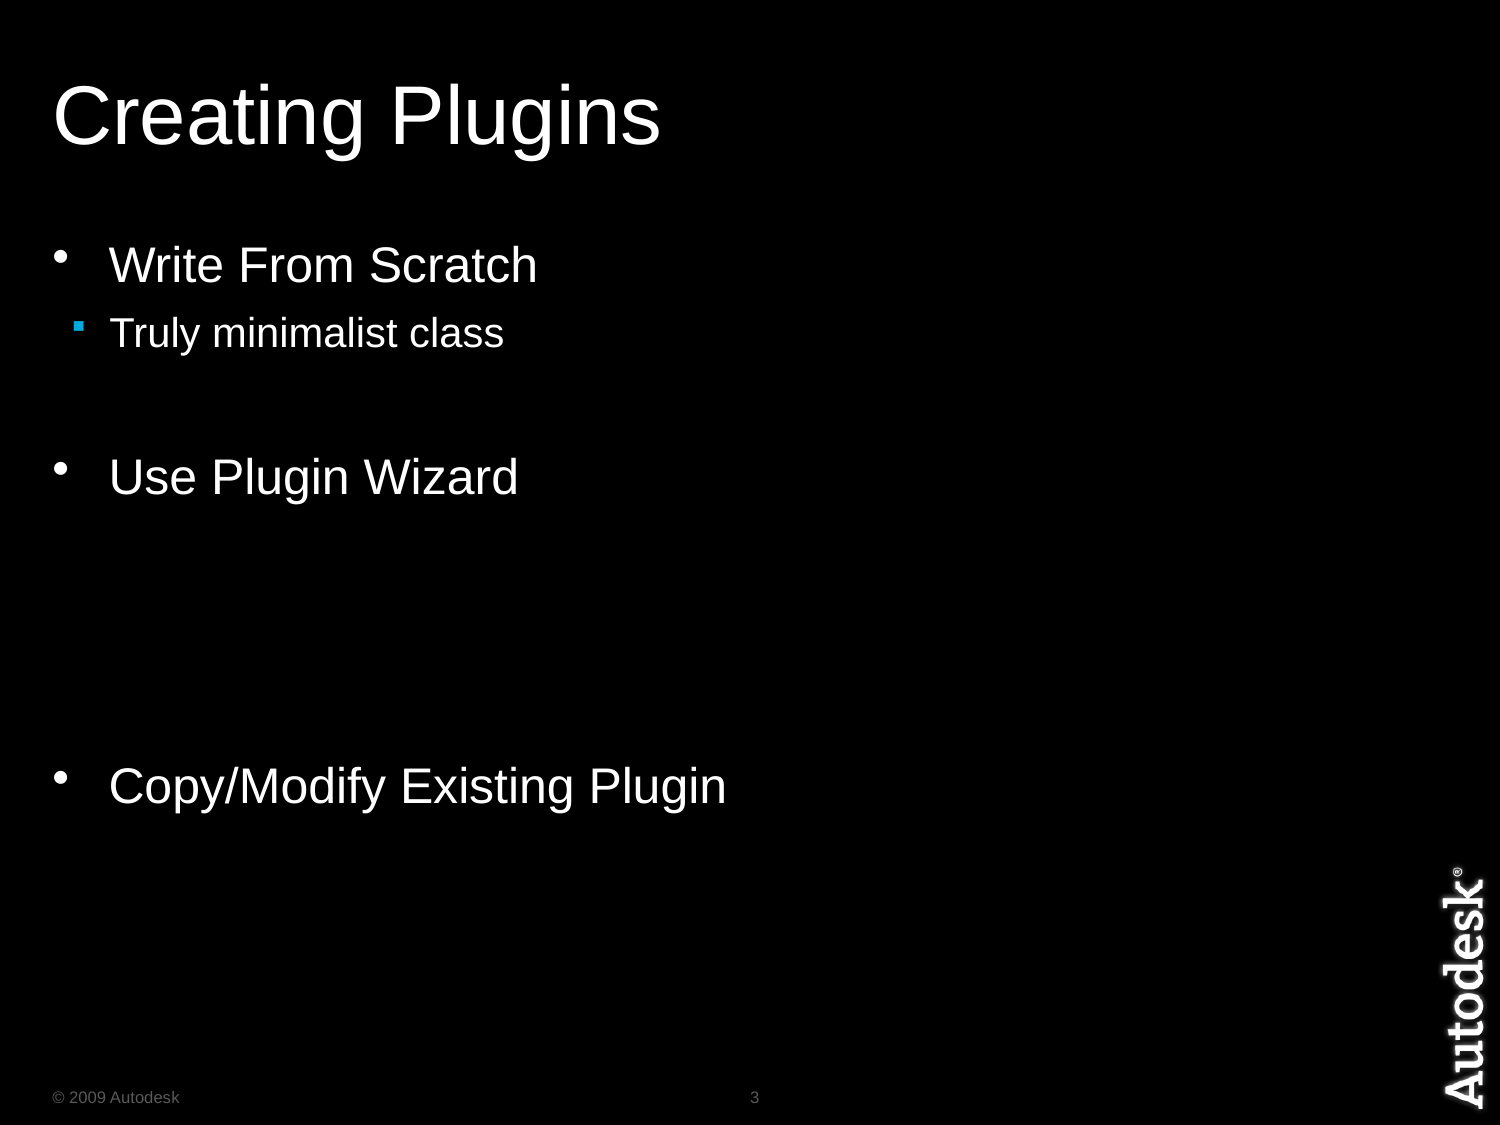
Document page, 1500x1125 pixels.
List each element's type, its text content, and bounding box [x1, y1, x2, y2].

list Write From Scratch Truly minimalist class Use Plugin Wizard Copy/Modify Existing Plugin [52, 231, 1401, 1073]
title Creating Plugins [52, 22, 1401, 211]
picture [1402, 0, 1500, 1125]
